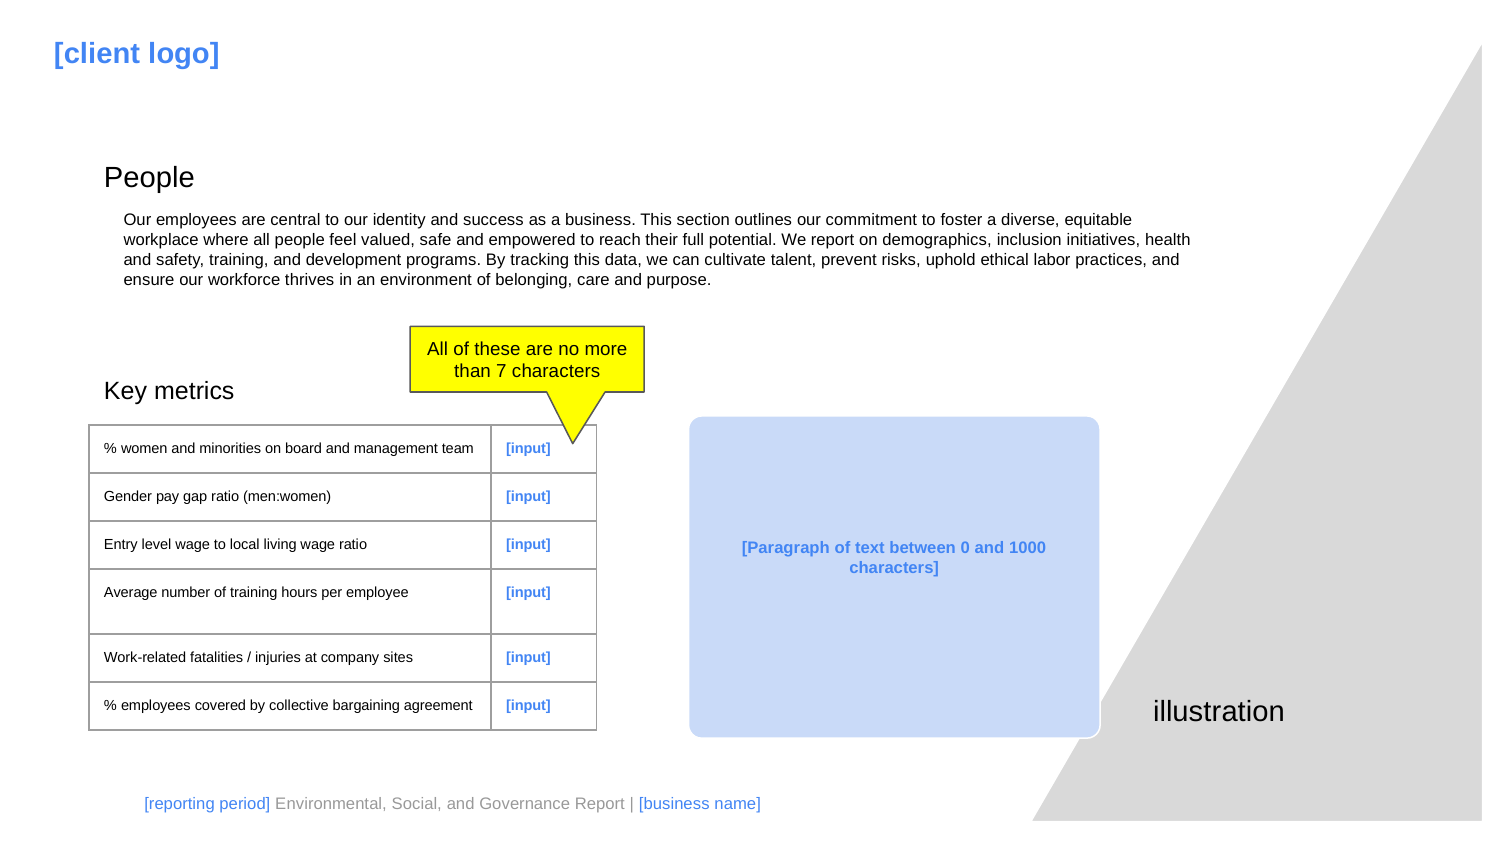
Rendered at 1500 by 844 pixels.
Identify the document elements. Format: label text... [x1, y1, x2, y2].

table_cell [input] [492, 570, 596, 633]
table_cell % employees covered by collective bargaining agreement [90, 683, 490, 729]
table_cell [input] [492, 474, 596, 520]
text_box [client logo] [23, 18, 258, 84]
text_box illustration [1138, 677, 1500, 743]
table_cell [input] [492, 635, 596, 681]
text_box All of these are no more than 7 characters [410, 326, 645, 444]
table_header [input] [492, 426, 596, 472]
table_cell Average number of training hours per employee [90, 570, 490, 633]
table_cell Gender pay gap ratio (men:women) [90, 474, 490, 520]
text_box [Paragraph of text between 0 and 1000 characters] [688, 415, 1101, 739]
table_cell [input] [492, 522, 596, 568]
table_cell Work-related fatalities / injuries at company sites [90, 635, 490, 681]
text_box People [88, 143, 793, 209]
text_box [reporting period] Environmental, Social, and Governance Report | [business name] [129, 782, 875, 823]
text_box Key metrics [88, 359, 557, 420]
table_header % women and minorities on board and management team [90, 426, 490, 472]
table_cell [input] [492, 683, 596, 729]
table_cell Entry level wage to local living wage ratio [90, 522, 490, 568]
text_box [1030, 41, 1483, 822]
text_box Our employees are central to our identity and success as a business. This section outlines our commitment to foster a diverse, equitable workplace where all people feel valued, safe and empowered to reach their full potential. We report on demographics, inclusion initiatives, health and safety, training, and development programs. By tracking this data, we can cultivate talent, prevent risks, uphold ethical labor practices, and ensure our workforce thrives in an environment of belonging, care and purpose. [108, 193, 1223, 339]
